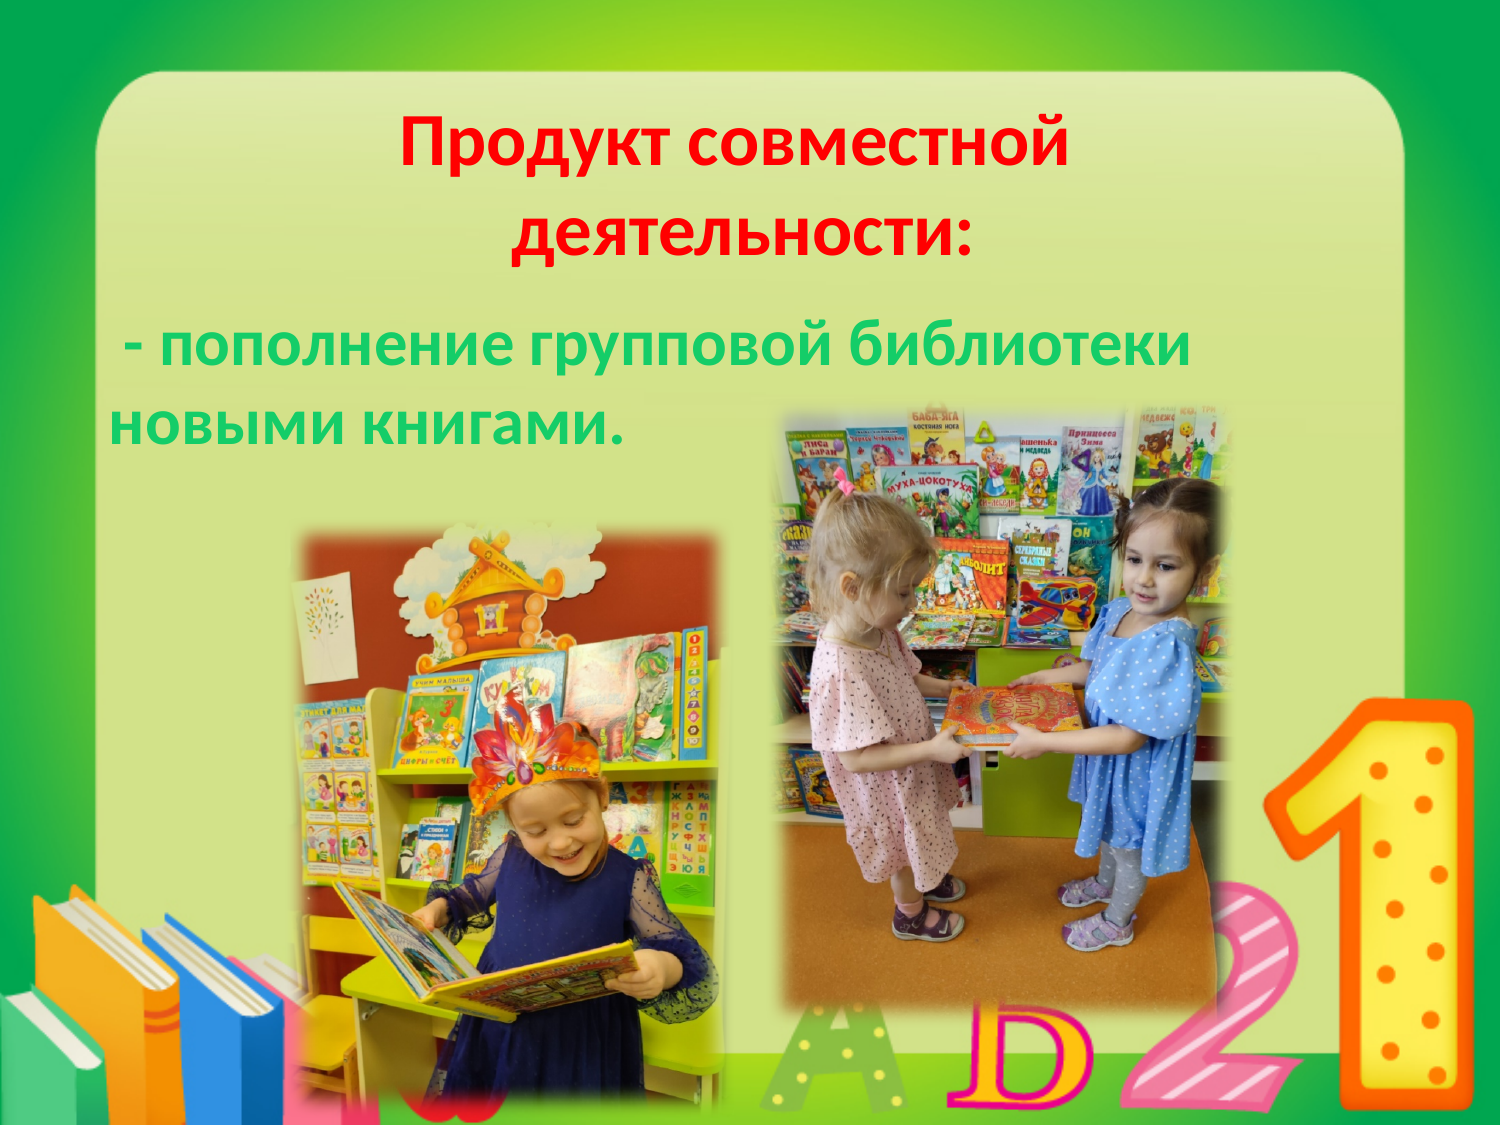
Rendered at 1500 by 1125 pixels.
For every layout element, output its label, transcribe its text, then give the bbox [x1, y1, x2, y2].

title Продукт совместной деятельности: [230, 184, 1258, 268]
picture [0, 0, 1500, 1125]
list - пополнение групповой библиотеки новыми книгами. [93, 290, 1407, 741]
